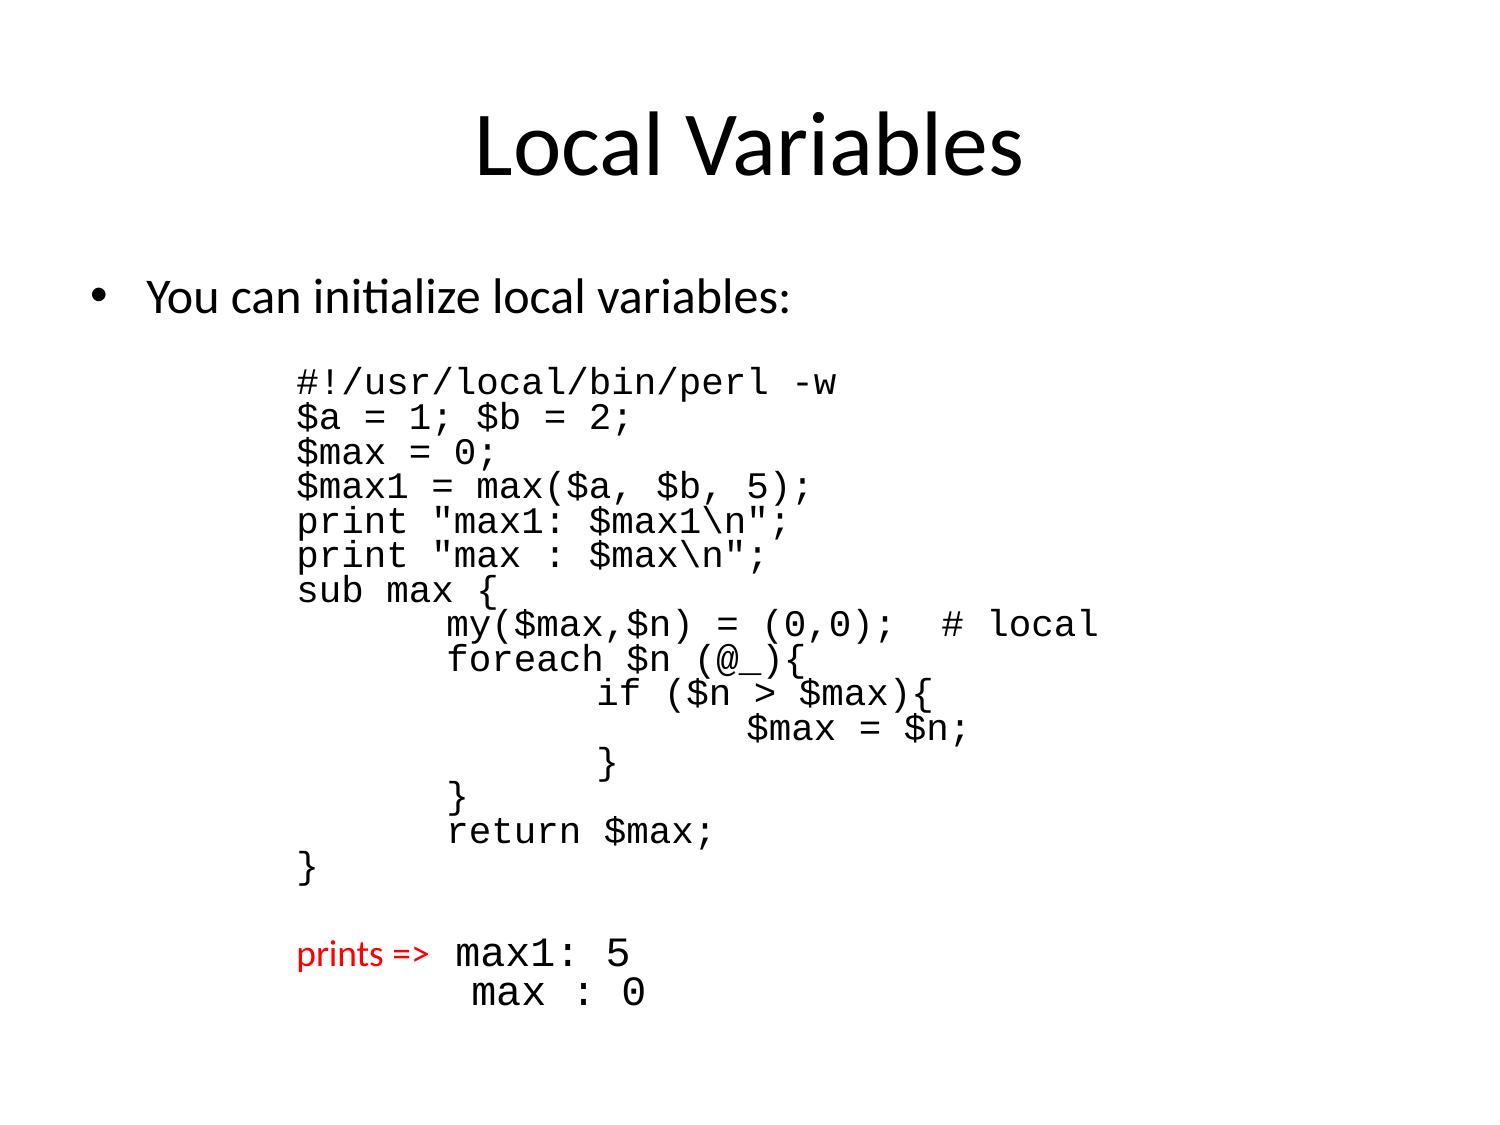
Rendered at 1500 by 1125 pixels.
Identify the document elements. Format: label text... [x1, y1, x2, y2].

text_box prints => max1: 5 max : 0 [0, 935, 662, 1019]
title Local Variables [75, 45, 1425, 233]
list You can initialize local variables: #!/usr/local/bin/perl -w $a = 1; $b = 2; $max = 0; $max1 = max($a, $b, 5); print "max1: $max1\n"; print "max : $max\n"; sub max { my($max,$n) = (0,0); # local foreach $n (@_){ if ($n > $max){ $max = $n; } } return $max; } [75, 262, 1425, 1005]
